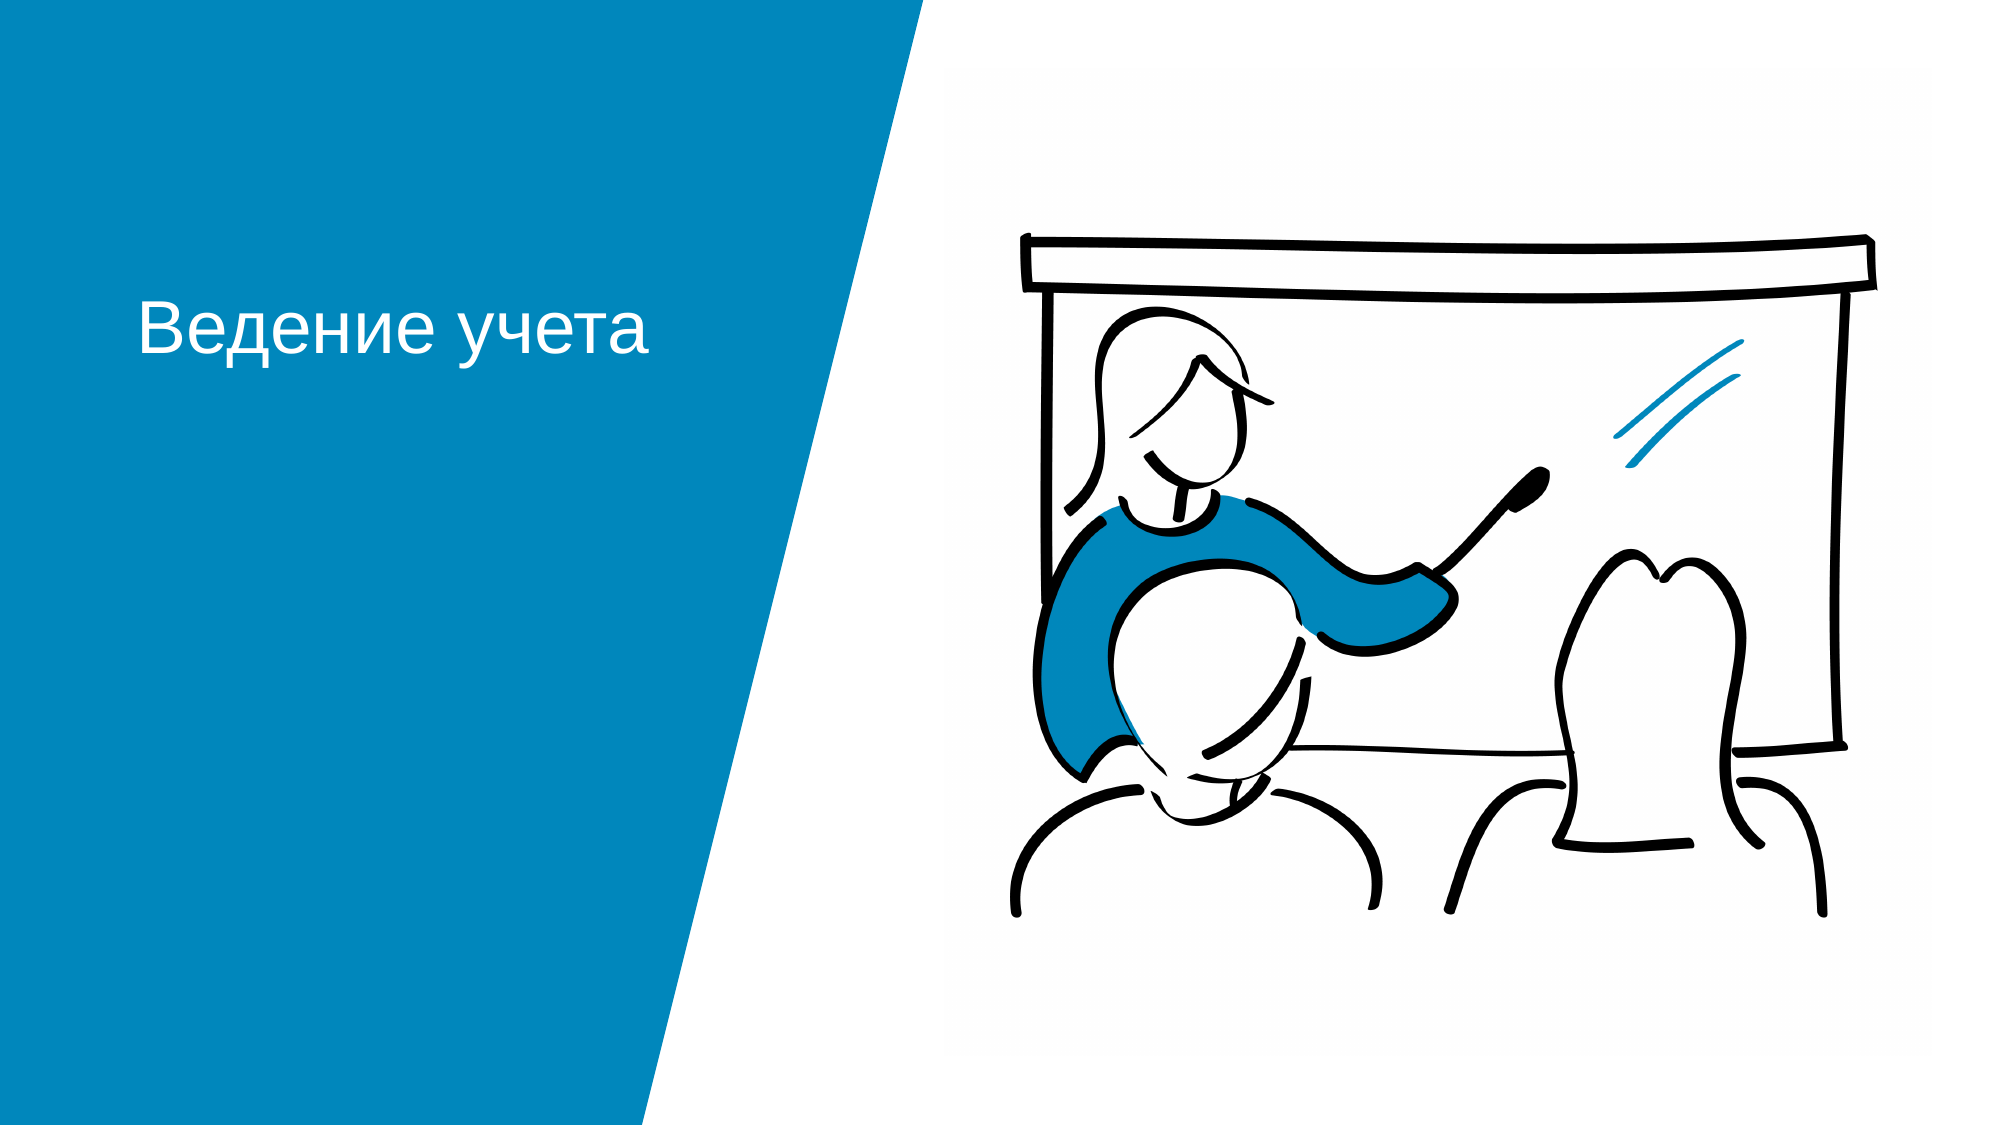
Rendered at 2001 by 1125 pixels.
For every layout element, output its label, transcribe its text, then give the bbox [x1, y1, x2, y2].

title Ведение учета​ [136, 0, 775, 371]
picture [944, 68, 1932, 1056]
